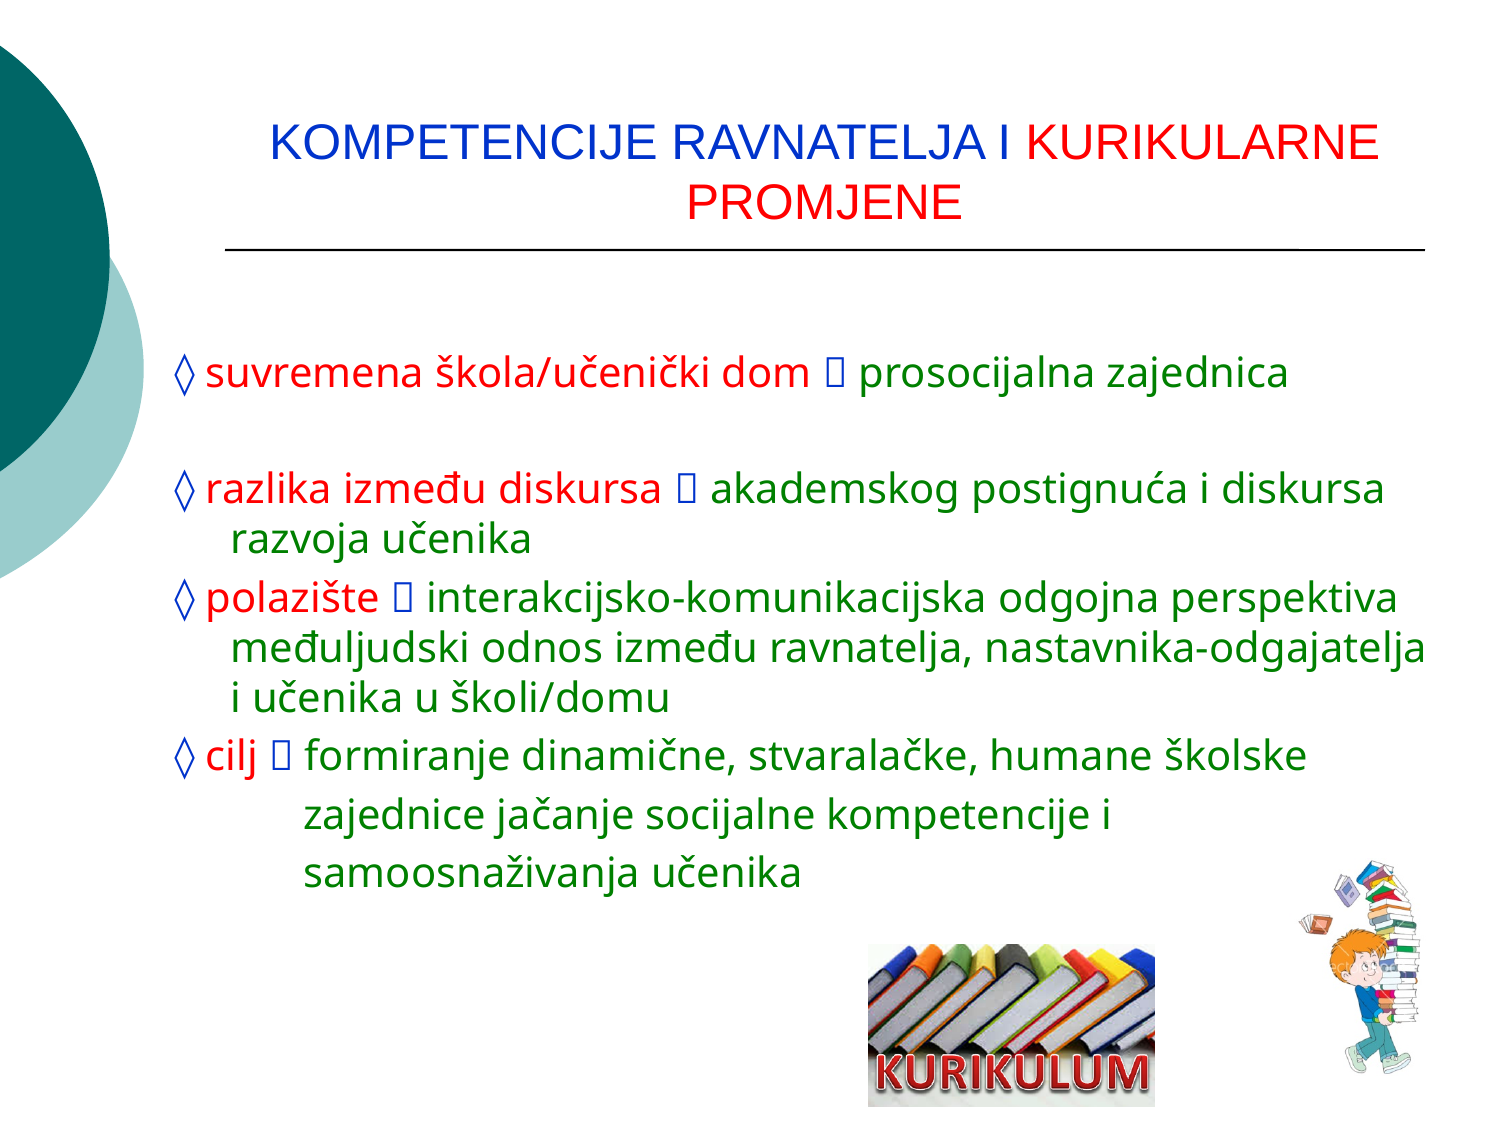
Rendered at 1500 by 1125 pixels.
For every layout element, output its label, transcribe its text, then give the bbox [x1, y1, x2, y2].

picture [1255, 858, 1463, 1076]
picture [867, 944, 1155, 1108]
list ◊ suvremena škola/učenički dom  prosocijalna zajednica ◊ razlika između diskursa  akademskog postignuća i diskursa razvoja učenika ◊ polazište  interakcijsko-komunikacijska odgojna perspektiva međuljudski odnos između ravnatelja, nastavnika-odgajatelja i učenika u školi/domu ◊ cilj  formiranje dinamične, stvaralačke, humane školske zajednice jačanje socijalne kompetencije i samoosnaživanja učenika [159, 337, 1460, 1006]
title KOMPETENCIJE RAVNATELJA I KURIKULARNE PROMJENE [224, 49, 1425, 238]
